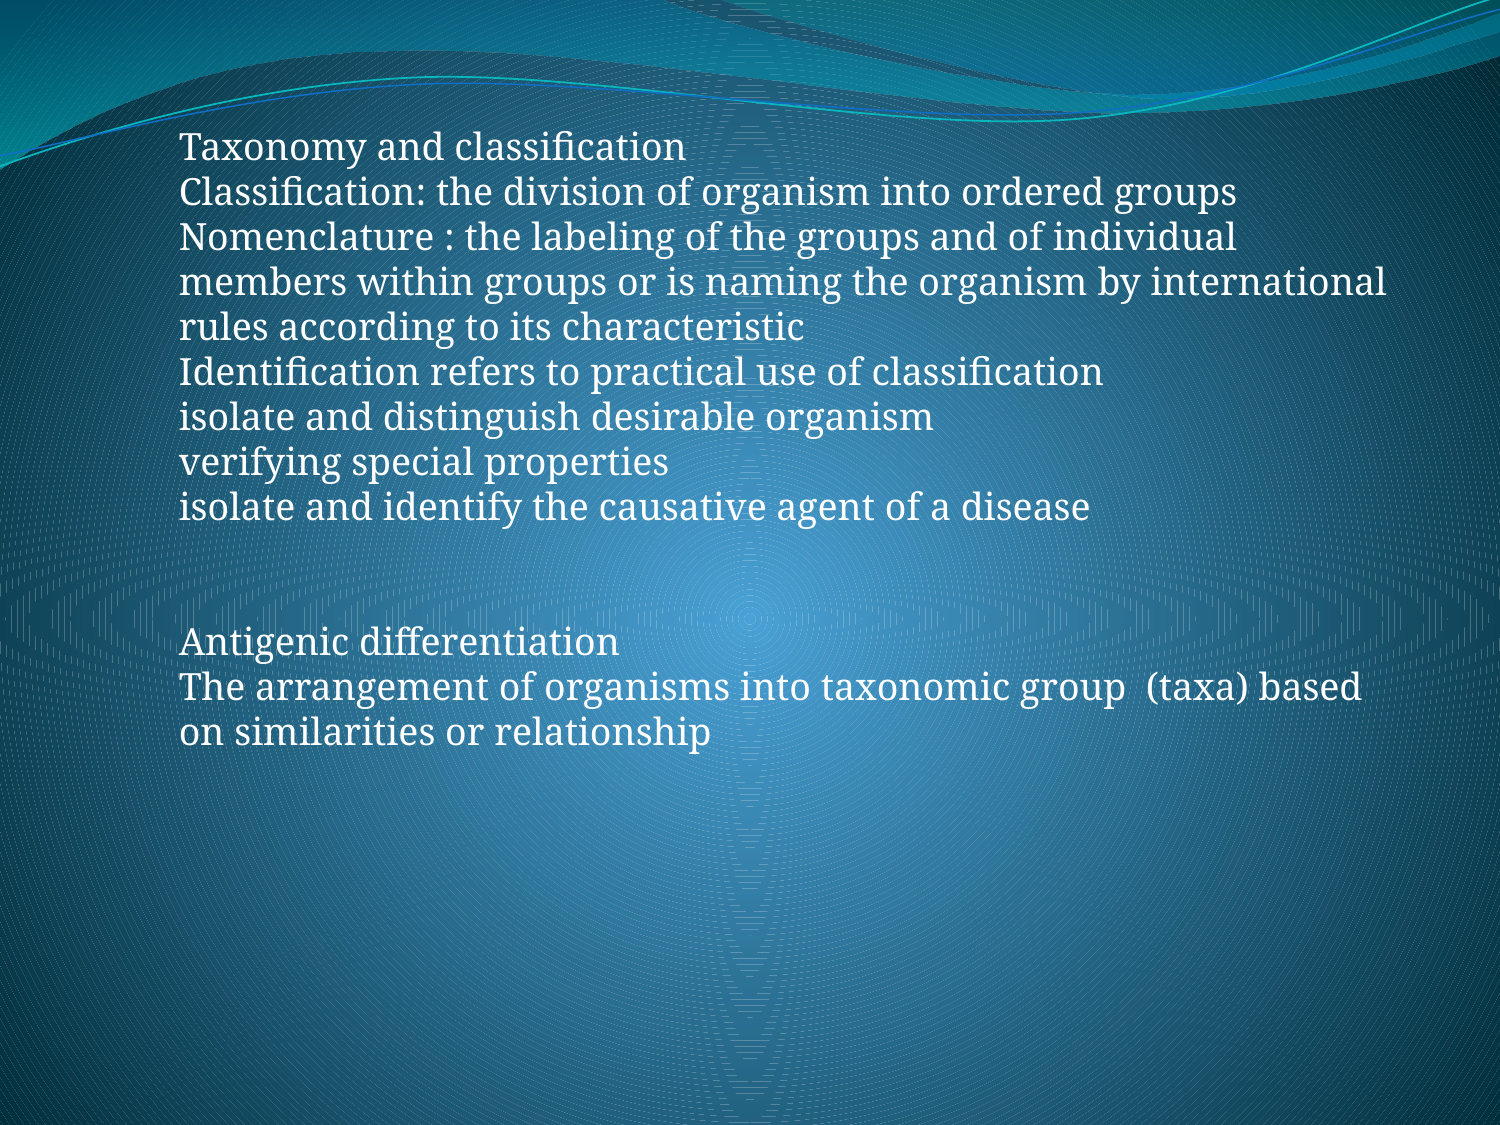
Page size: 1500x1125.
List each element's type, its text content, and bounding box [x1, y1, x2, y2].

text_box Taxonomy and classification Classification: the division of organism into ordered groups Nomenclature : the labeling of the groups and of individual members within groups or is naming the organism by international rules according to its characteristic Identification refers to practical use of classification isolate and distinguish desirable organism verifying special properties isolate and identify the causative agent of a disease Antigenic differentiation The arrangement of organisms into taxonomic group (taxa) based on similarities or relationship [164, 70, 1407, 895]
